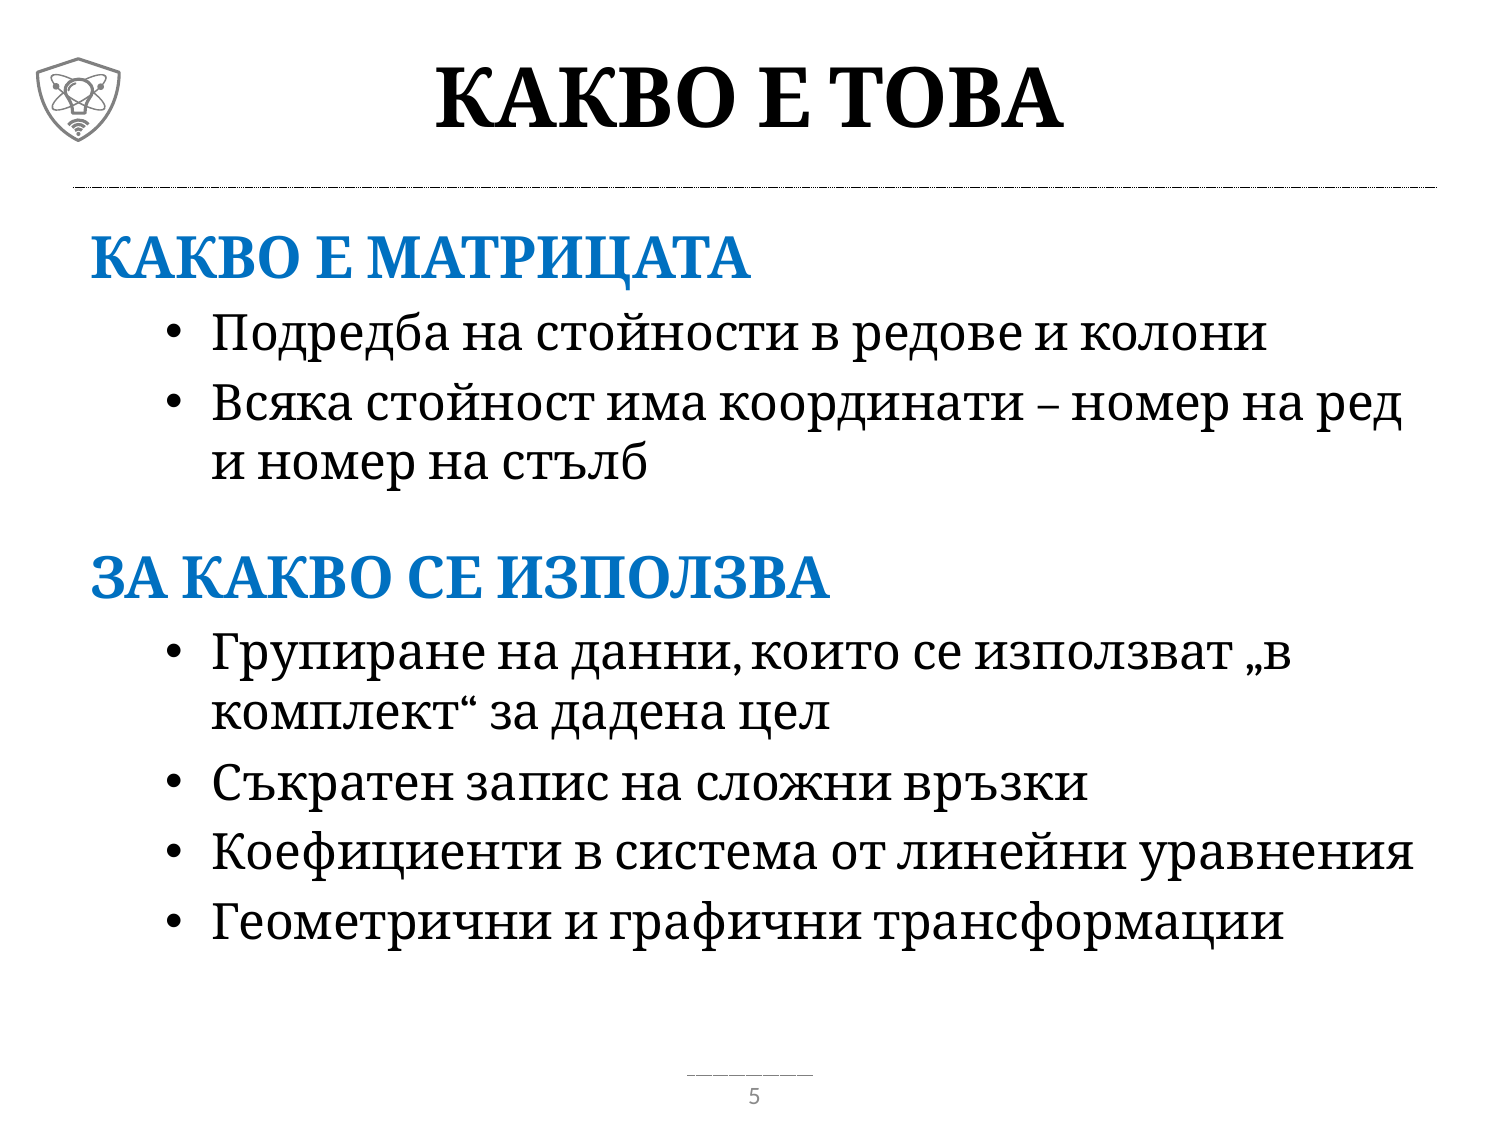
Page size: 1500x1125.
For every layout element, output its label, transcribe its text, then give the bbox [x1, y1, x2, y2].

slide_number 5 [579, 1065, 930, 1125]
title Какво е това [0, 0, 1500, 188]
list Какво е матрицата Подредба на стойности в редове и колони Всяка стойност има координати – номер на ред и номер на стълб За какво се използва Групиране на данни, които се използват „в комплект“ за дадена цел Съкратен запис на сложни връзки Коефициенти в система от линейни уравнения Геометрични и графични трансформации [75, 212, 1450, 1063]
